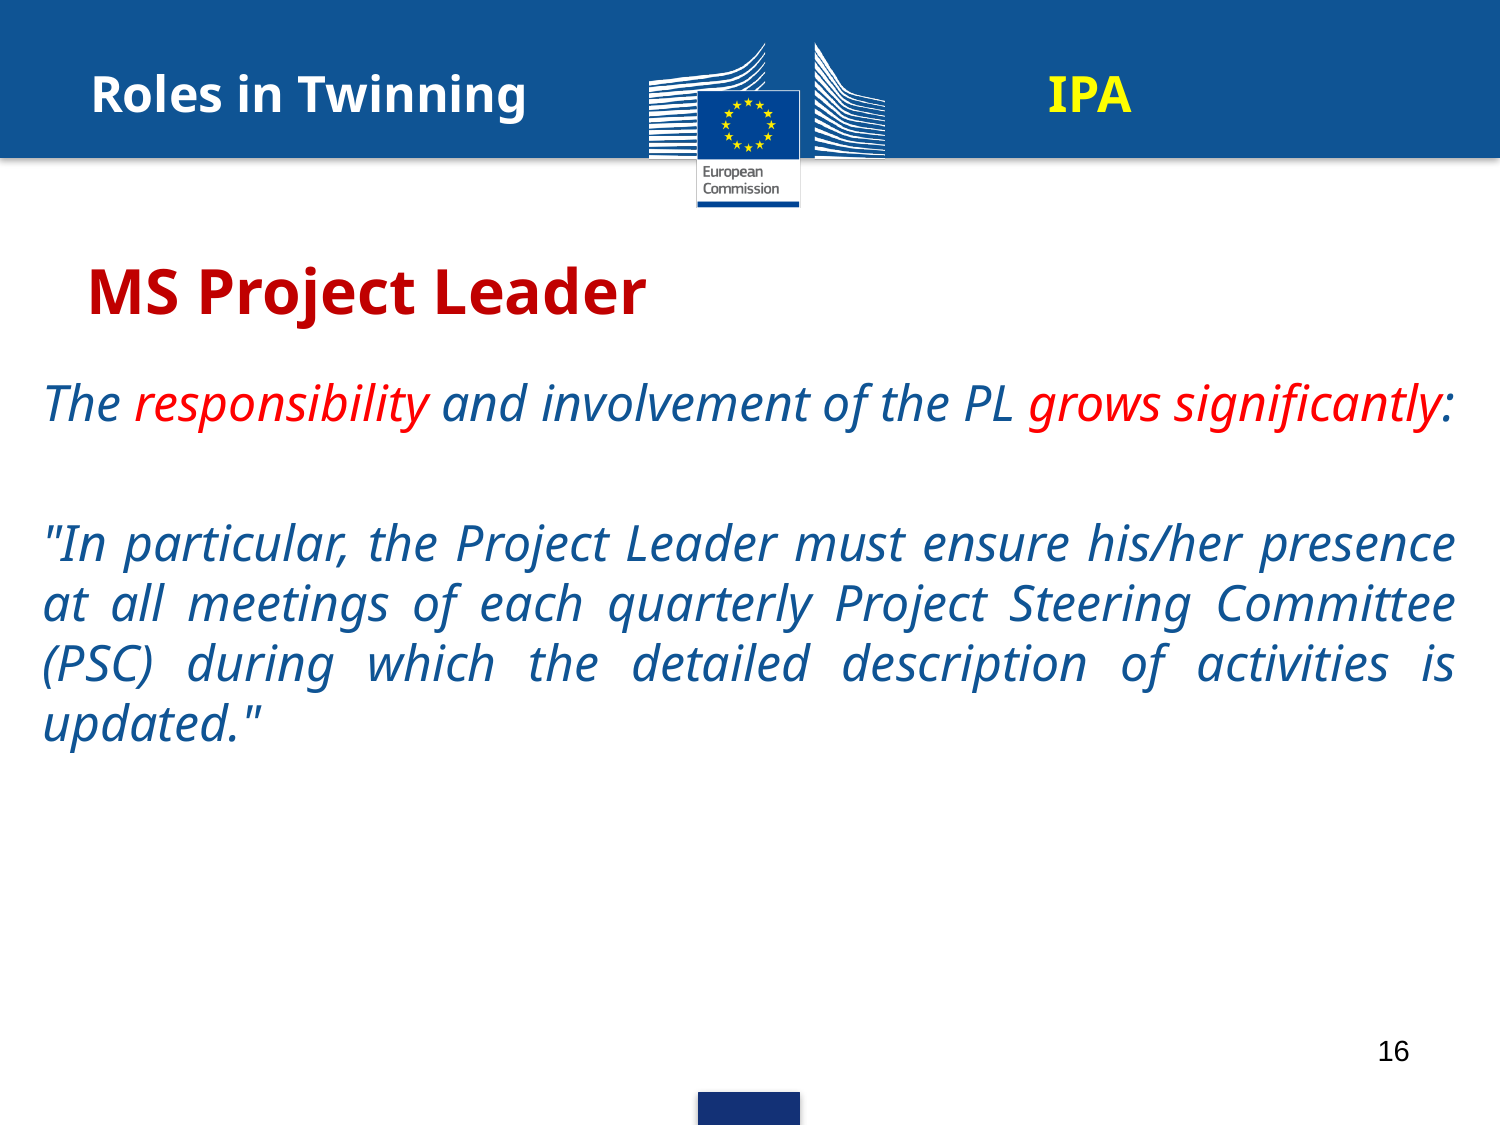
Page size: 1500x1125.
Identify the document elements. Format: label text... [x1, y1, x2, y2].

picture [649, 185, 885, 208]
text_box Roles in Twinning IPA [74, 0, 1425, 185]
list The responsibility and involvement of the PL grows significantly: "In particular, the Project Leader must ensure his/her presence at all meetings of each quarterly Project Steering Committee (PSC) during which the detailed description of activities is updated." [27, 363, 1473, 1125]
slide_number 16 [1074, 1024, 1425, 1103]
title MS Project Leader [12, 212, 1363, 367]
